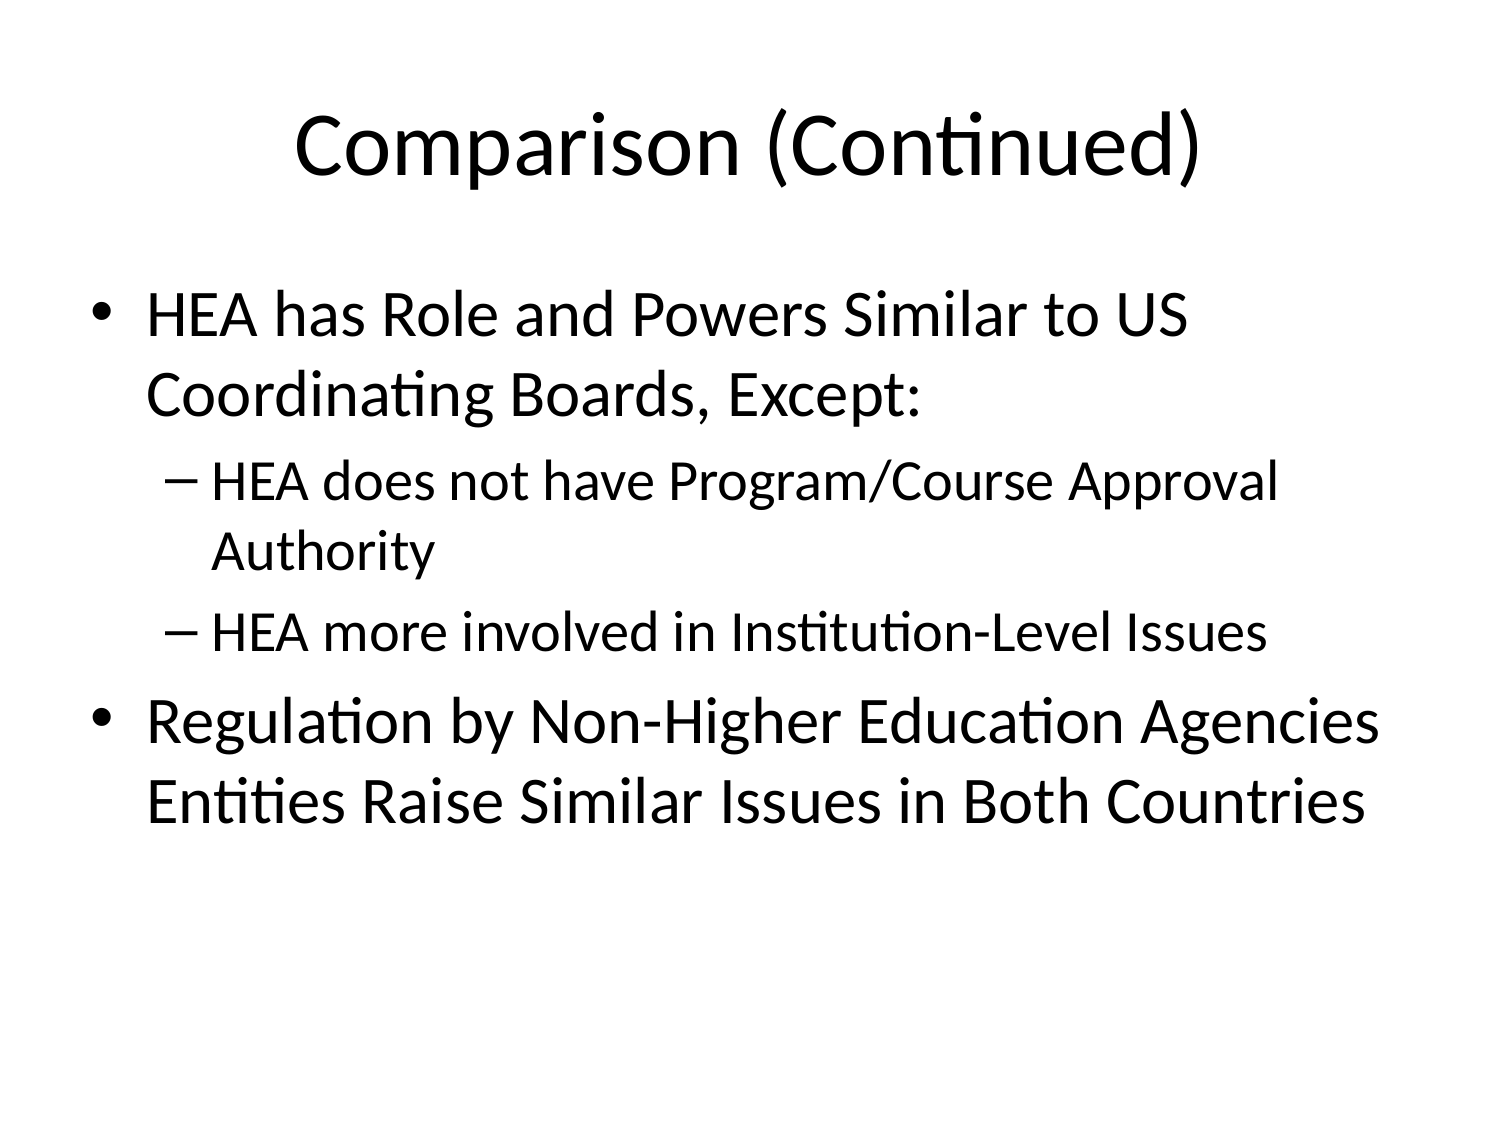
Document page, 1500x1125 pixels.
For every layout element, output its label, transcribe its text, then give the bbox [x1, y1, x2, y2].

list HEA has Role and Powers Similar to US Coordinating Boards, Except: HEA does not have Program/Course Approval Authority HEA more involved in Institution-Level Issues Regulation by Non-Higher Education Agencies Entities Raise Similar Issues in Both Countries [75, 262, 1425, 1005]
title Comparison (Continued) [75, 45, 1425, 233]
